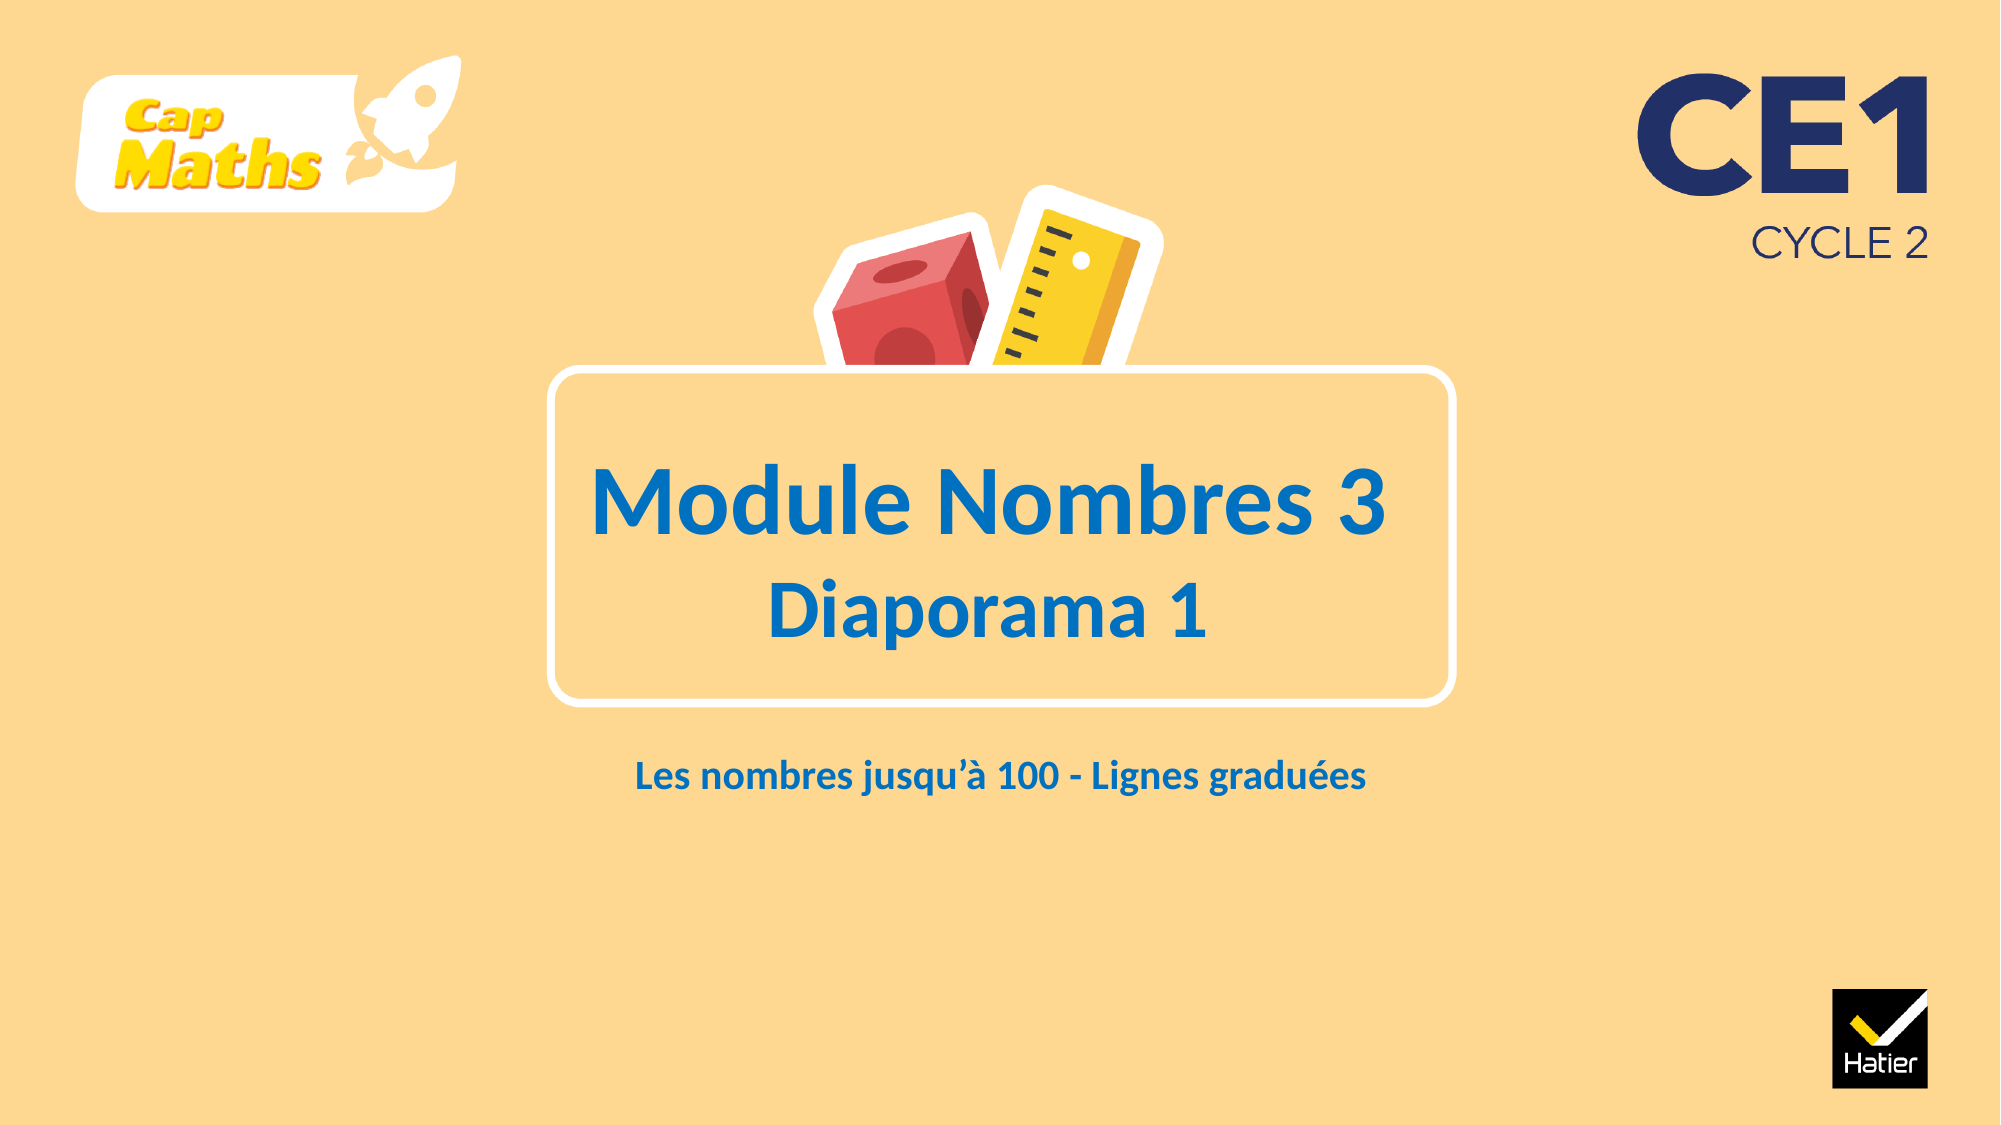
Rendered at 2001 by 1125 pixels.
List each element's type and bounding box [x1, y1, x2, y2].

list [0, 0, 2000, 1125]
